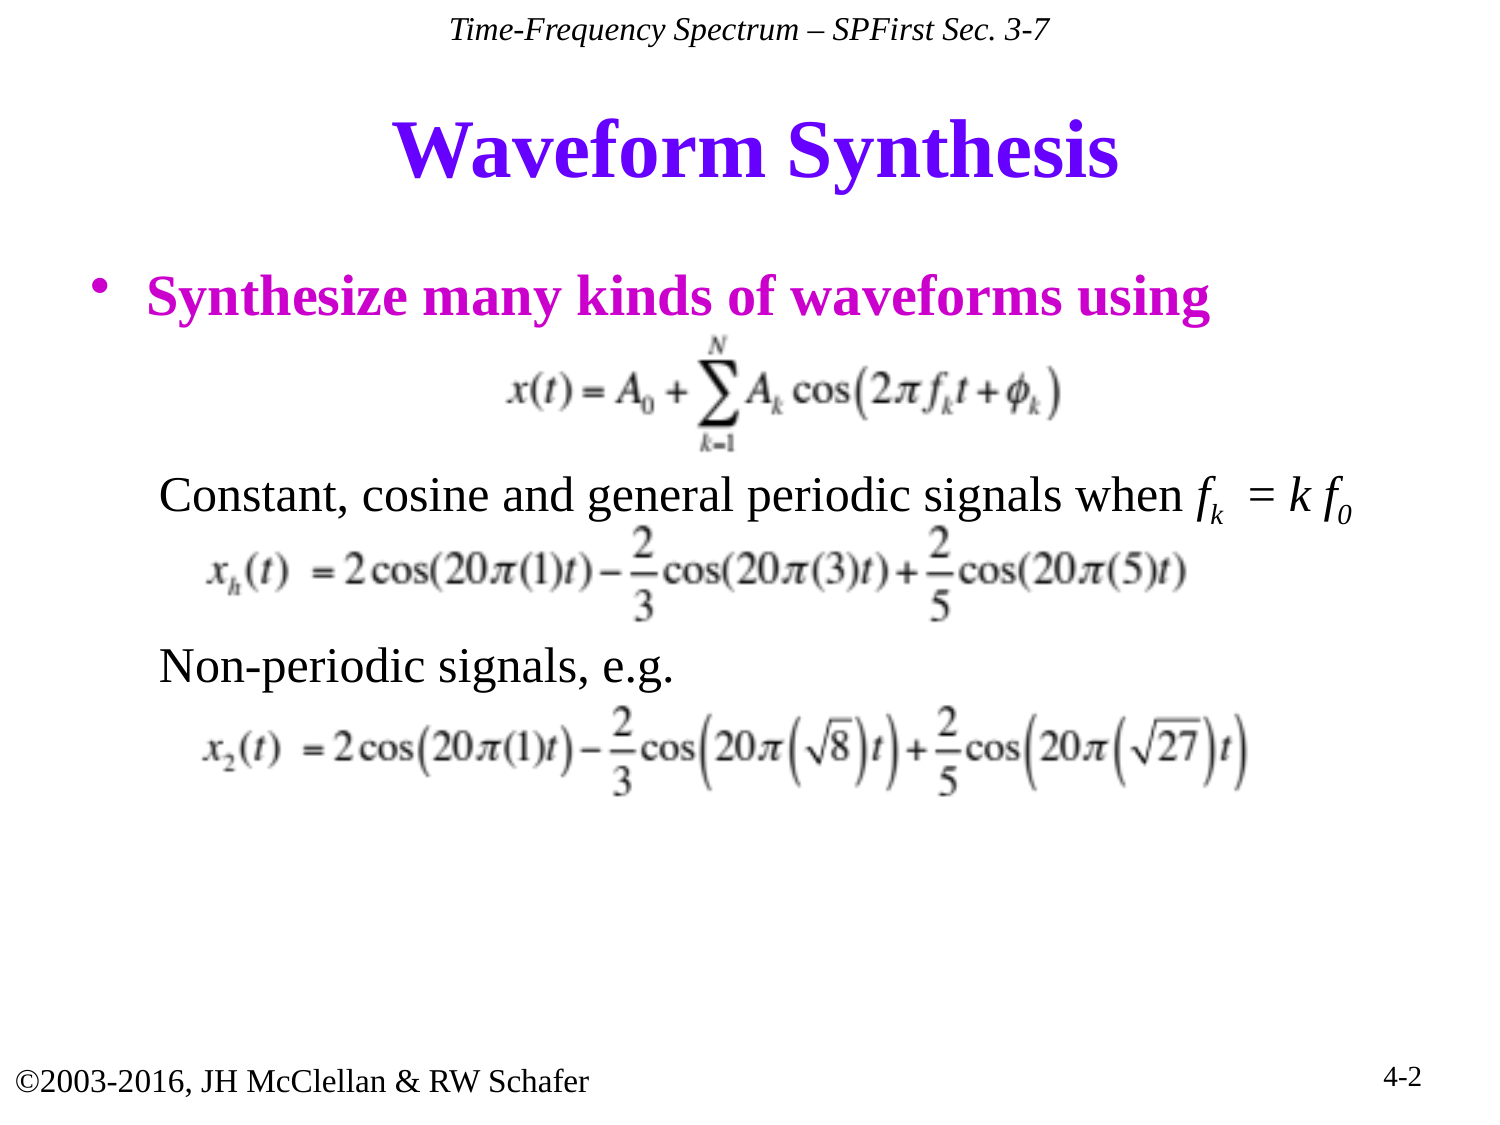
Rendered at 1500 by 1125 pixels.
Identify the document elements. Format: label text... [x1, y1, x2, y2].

text_box Synthesize many kinds of waveforms using [74, 249, 1438, 350]
title Waveform Synthesis [75, 55, 1438, 238]
text_box Time-Frequency Spectrum – SPFirst Sec. 3-7 [0, 0, 1500, 55]
text_box ©2003-2016, JH McClellan & RW Schafer [0, 1052, 638, 1125]
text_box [146, 692, 1251, 801]
slide_number 4-2 [1124, 1049, 1438, 1125]
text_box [147, 512, 1190, 626]
text_box Non-periodic signals, e.g. [68, 624, 1432, 713]
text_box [500, 324, 1064, 456]
text_box Constant, cosine and general periodic signals when fk = k f0 [68, 454, 1432, 542]
